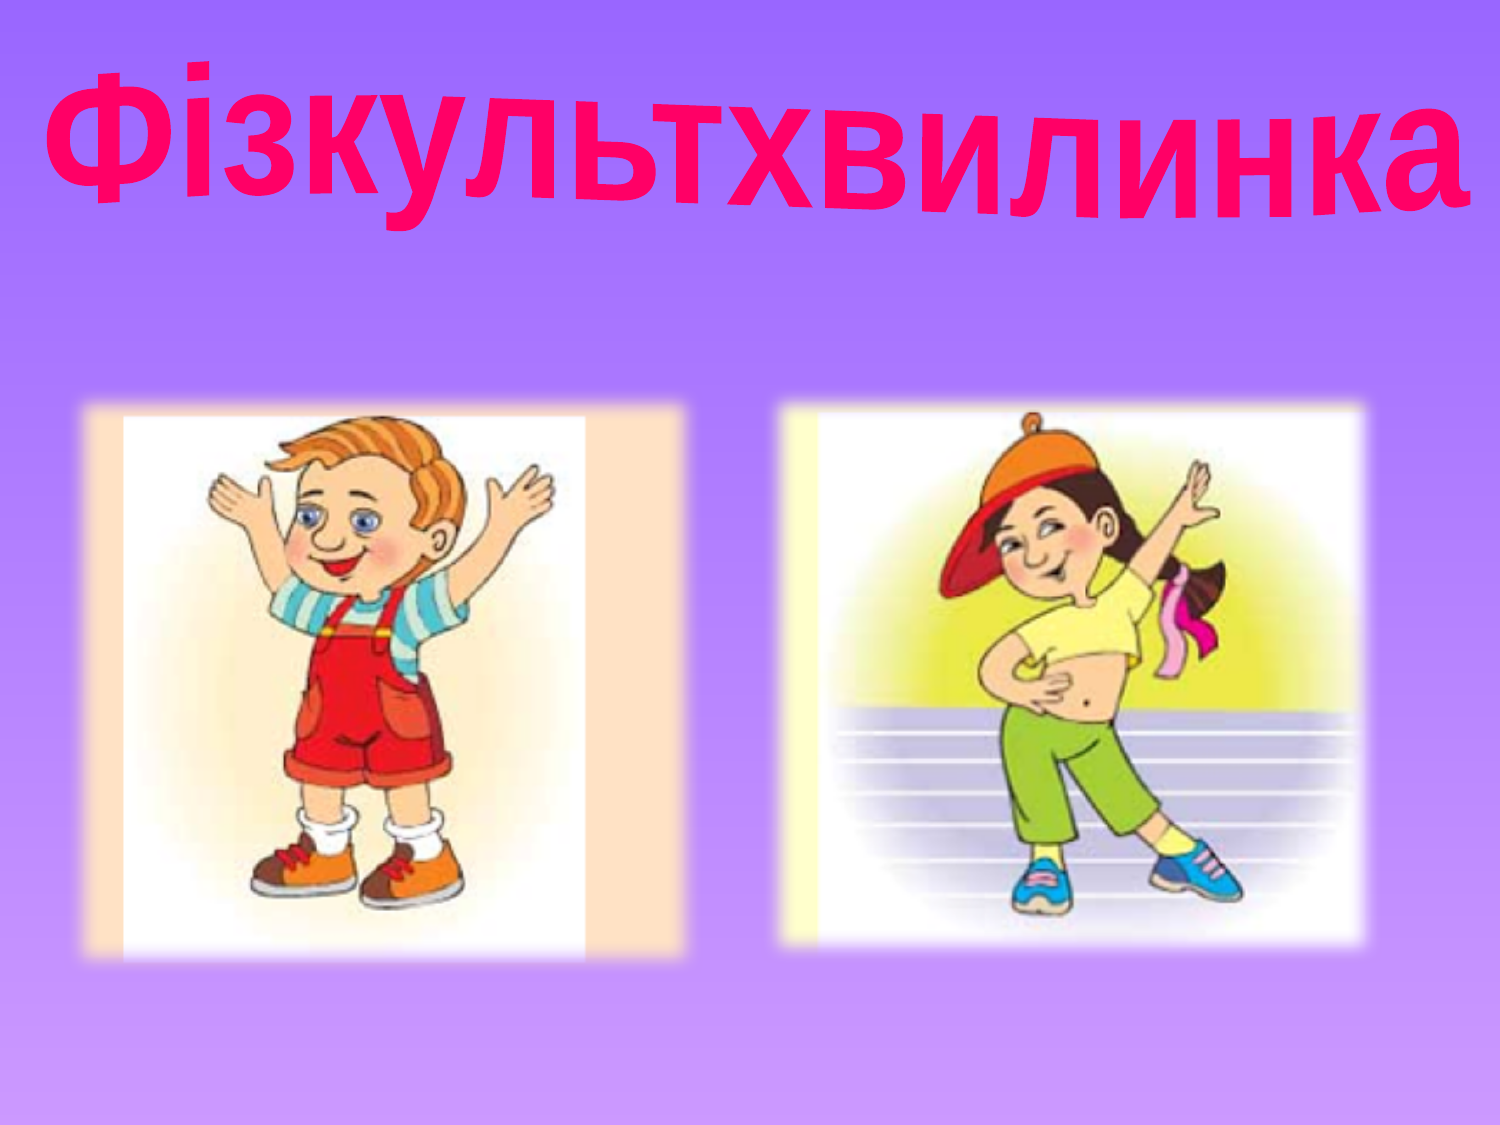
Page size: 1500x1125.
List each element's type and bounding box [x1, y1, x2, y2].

picture [64, 385, 703, 977]
picture [761, 385, 1383, 964]
